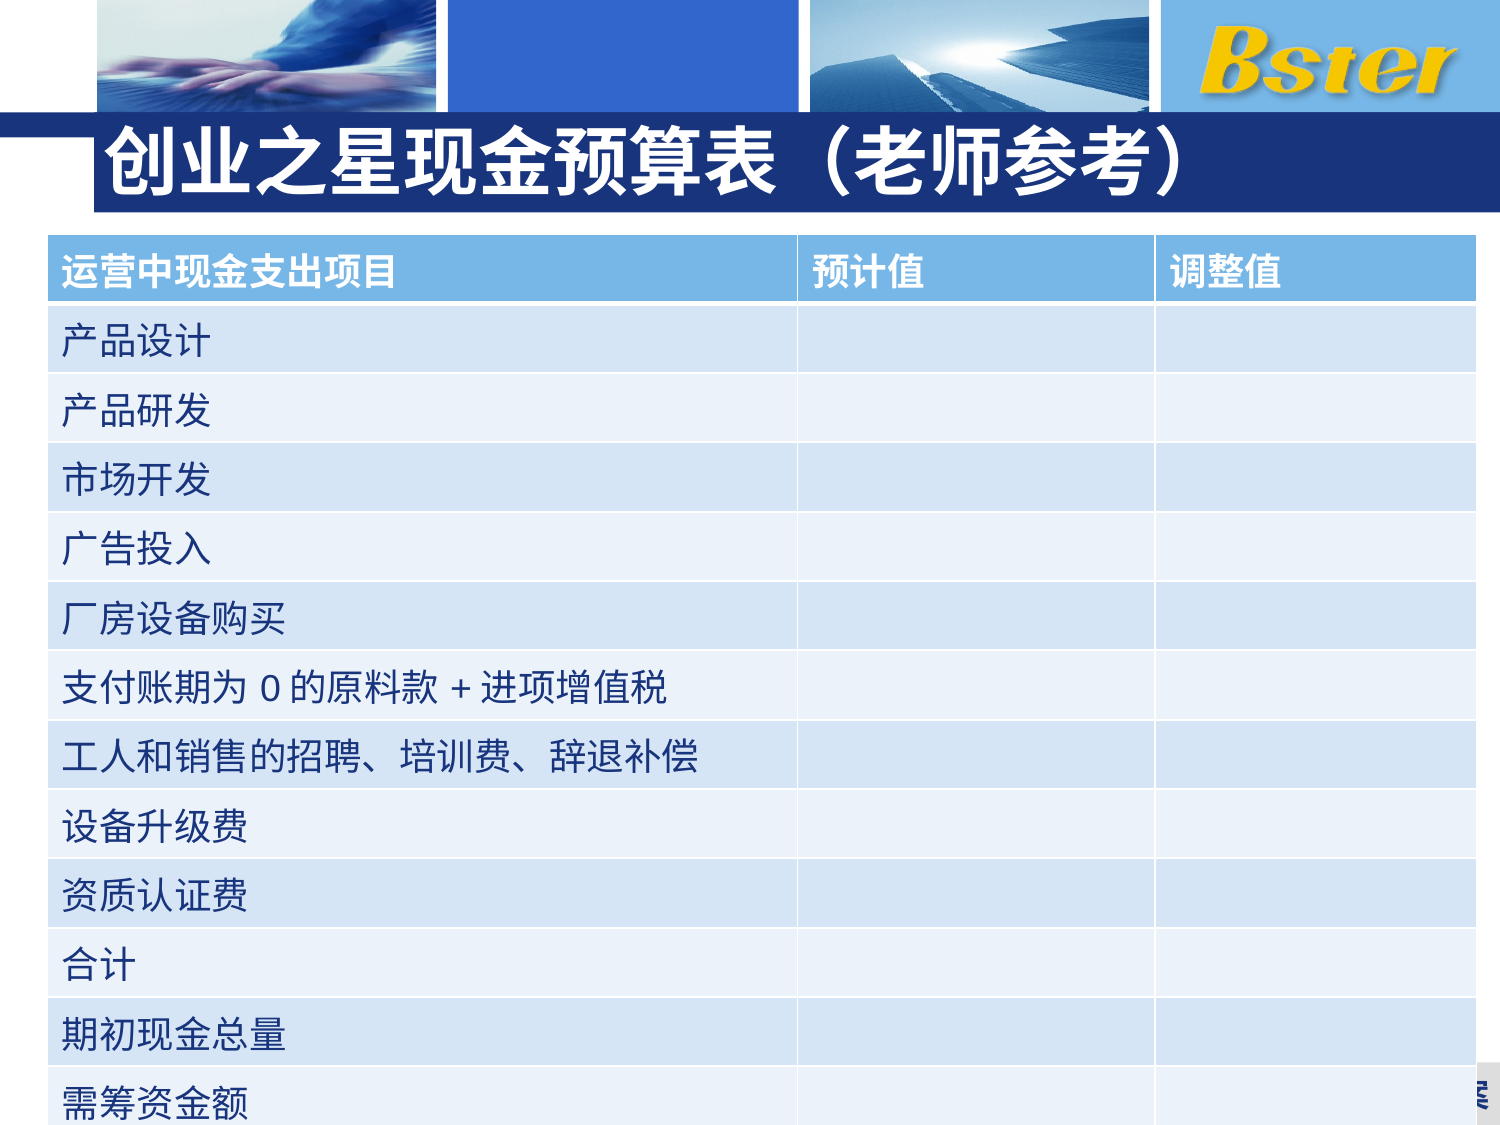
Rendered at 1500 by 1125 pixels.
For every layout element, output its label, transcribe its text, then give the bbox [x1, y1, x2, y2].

table_cell [1156, 306, 1476, 372]
table_cell [798, 721, 1154, 788]
picture [97, 0, 437, 112]
table_cell [1156, 998, 1476, 1065]
table_cell [1156, 443, 1476, 511]
table_cell 广告投入 [48, 513, 797, 580]
table_cell [798, 998, 1154, 1065]
table_header 预计值 [798, 235, 1154, 301]
table_cell [1156, 582, 1476, 649]
table_cell 工人和销售的招聘、培训费、辞退补偿 [48, 721, 797, 788]
table_cell 产品研发 [48, 374, 797, 441]
table_cell [798, 929, 1154, 996]
table_cell 资质认证费 [48, 859, 797, 927]
table_cell 产品设计 [48, 306, 797, 372]
table_cell [1156, 929, 1476, 996]
table_cell 市场开发 [48, 443, 797, 511]
table_cell [798, 651, 1154, 719]
table_cell [1156, 513, 1476, 580]
table_cell [1156, 374, 1476, 441]
table_cell [798, 582, 1154, 649]
table_cell [798, 443, 1154, 511]
table_cell 需筹资金额 [48, 1067, 797, 1125]
table_cell [1156, 859, 1476, 927]
table_cell [1156, 1067, 1476, 1125]
table_cell [1156, 721, 1476, 788]
table_cell 合计 [48, 929, 797, 996]
table_cell 厂房设备购买 [48, 582, 797, 649]
table_cell [798, 790, 1154, 857]
table_cell [798, 859, 1154, 927]
table_cell 期初现金总量 [48, 998, 797, 1065]
table_cell 设备升级费 [48, 790, 797, 857]
table_cell [1156, 790, 1476, 857]
title 创业之星现金预算表（老师参考） [88, 113, 1369, 206]
table_cell [798, 306, 1154, 372]
table_cell 支付账期为0的原料款+进项增值税 [48, 651, 797, 719]
table_header 调整值 [1156, 235, 1476, 301]
table_cell [798, 513, 1154, 580]
picture [1199, 26, 1458, 94]
table_cell [798, 374, 1154, 441]
table_cell [1156, 651, 1476, 719]
picture [810, 0, 1150, 112]
table_cell [798, 1067, 1154, 1125]
table_header 运营中现金支出项目 [48, 235, 797, 301]
